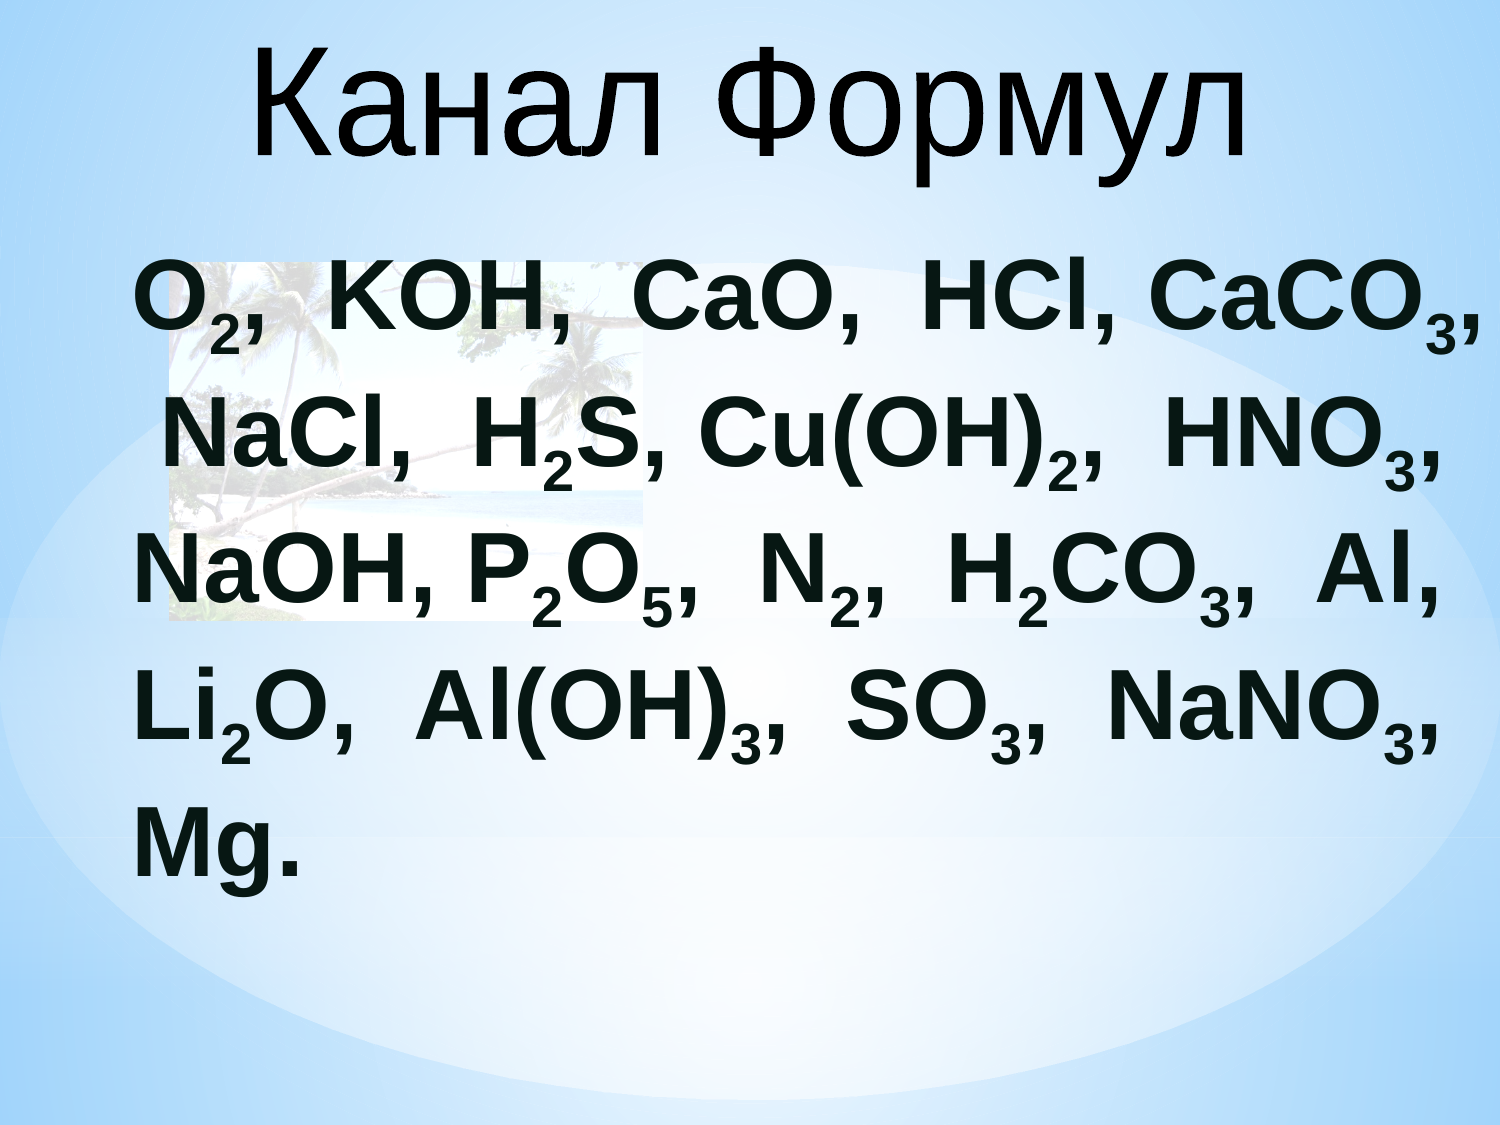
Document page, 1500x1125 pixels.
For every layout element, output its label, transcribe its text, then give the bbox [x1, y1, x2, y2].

text_box O2, KOH, CaO, HCl, CaCO3, NaCl, H2S, Cu(OH)2, HNO3, NaOH, P2O5, N2, H2CO3, Al, Li2O, Al(OH)3, SO3, NaNO3, Mg. [117, 222, 1500, 1125]
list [169, 262, 644, 622]
